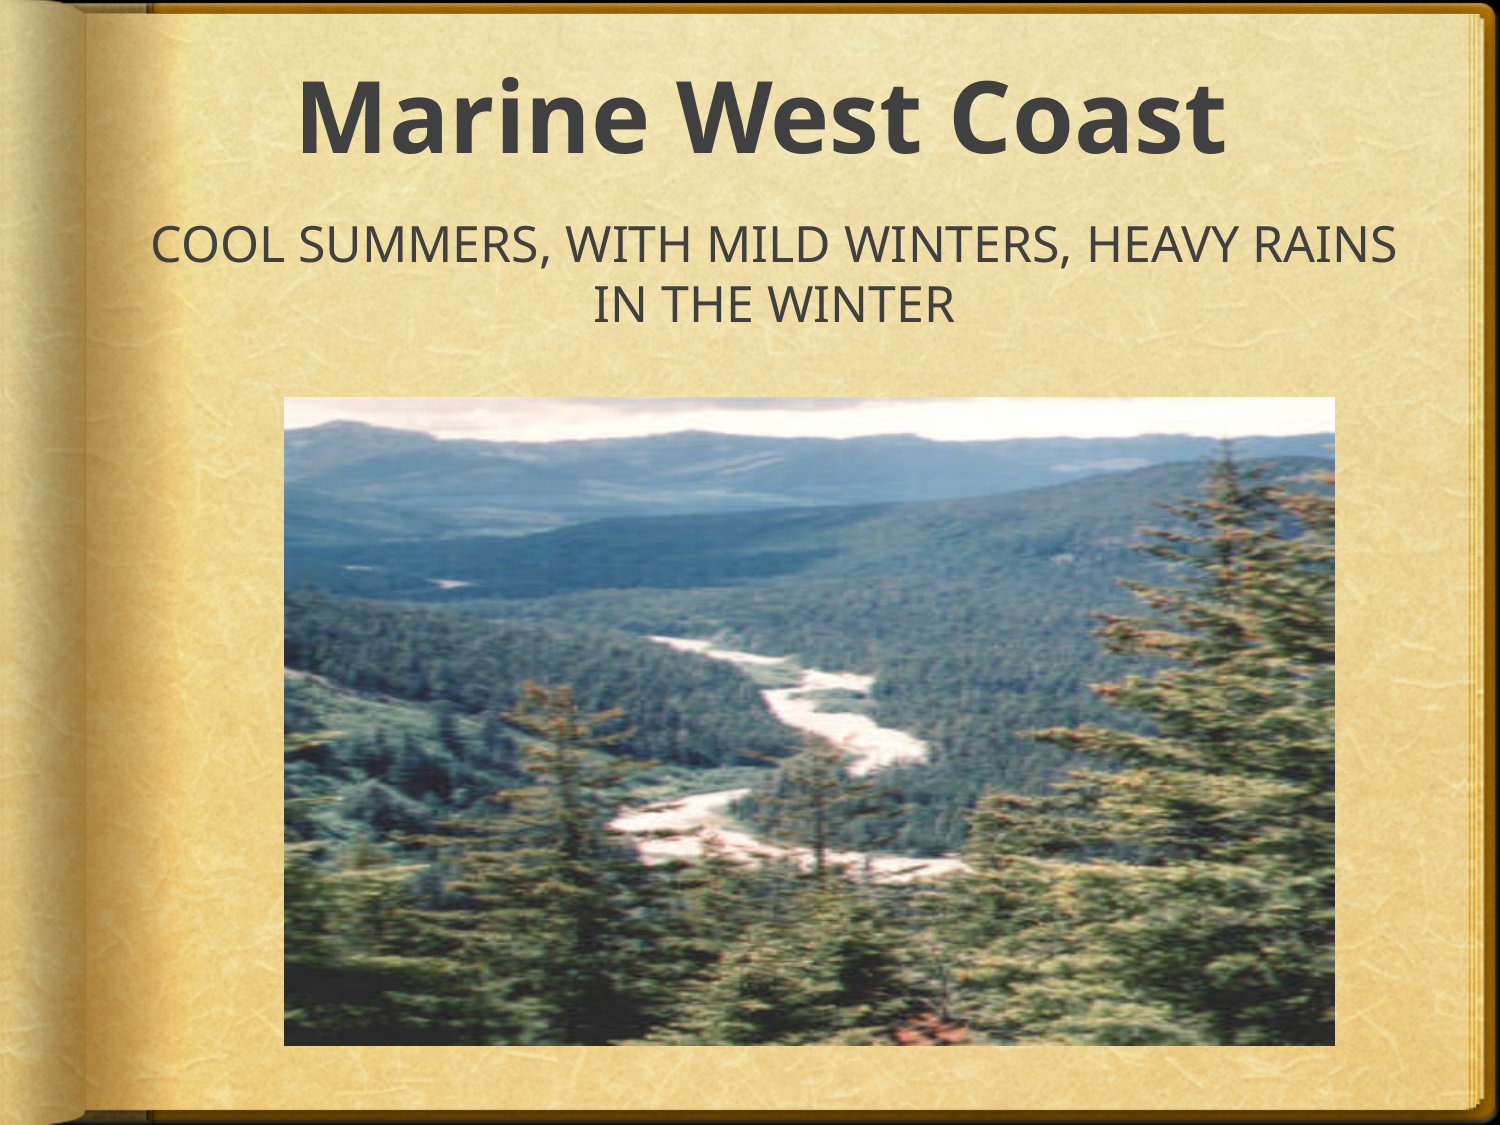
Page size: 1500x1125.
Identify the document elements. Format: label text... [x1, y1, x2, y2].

title Marine West Coast [178, 34, 1372, 204]
list COOL SUMMERS, WITH MILD WINTERS, HEAVY RAINS IN THE WINTER [109, 204, 1440, 436]
picture [0, 0, 1500, 1125]
